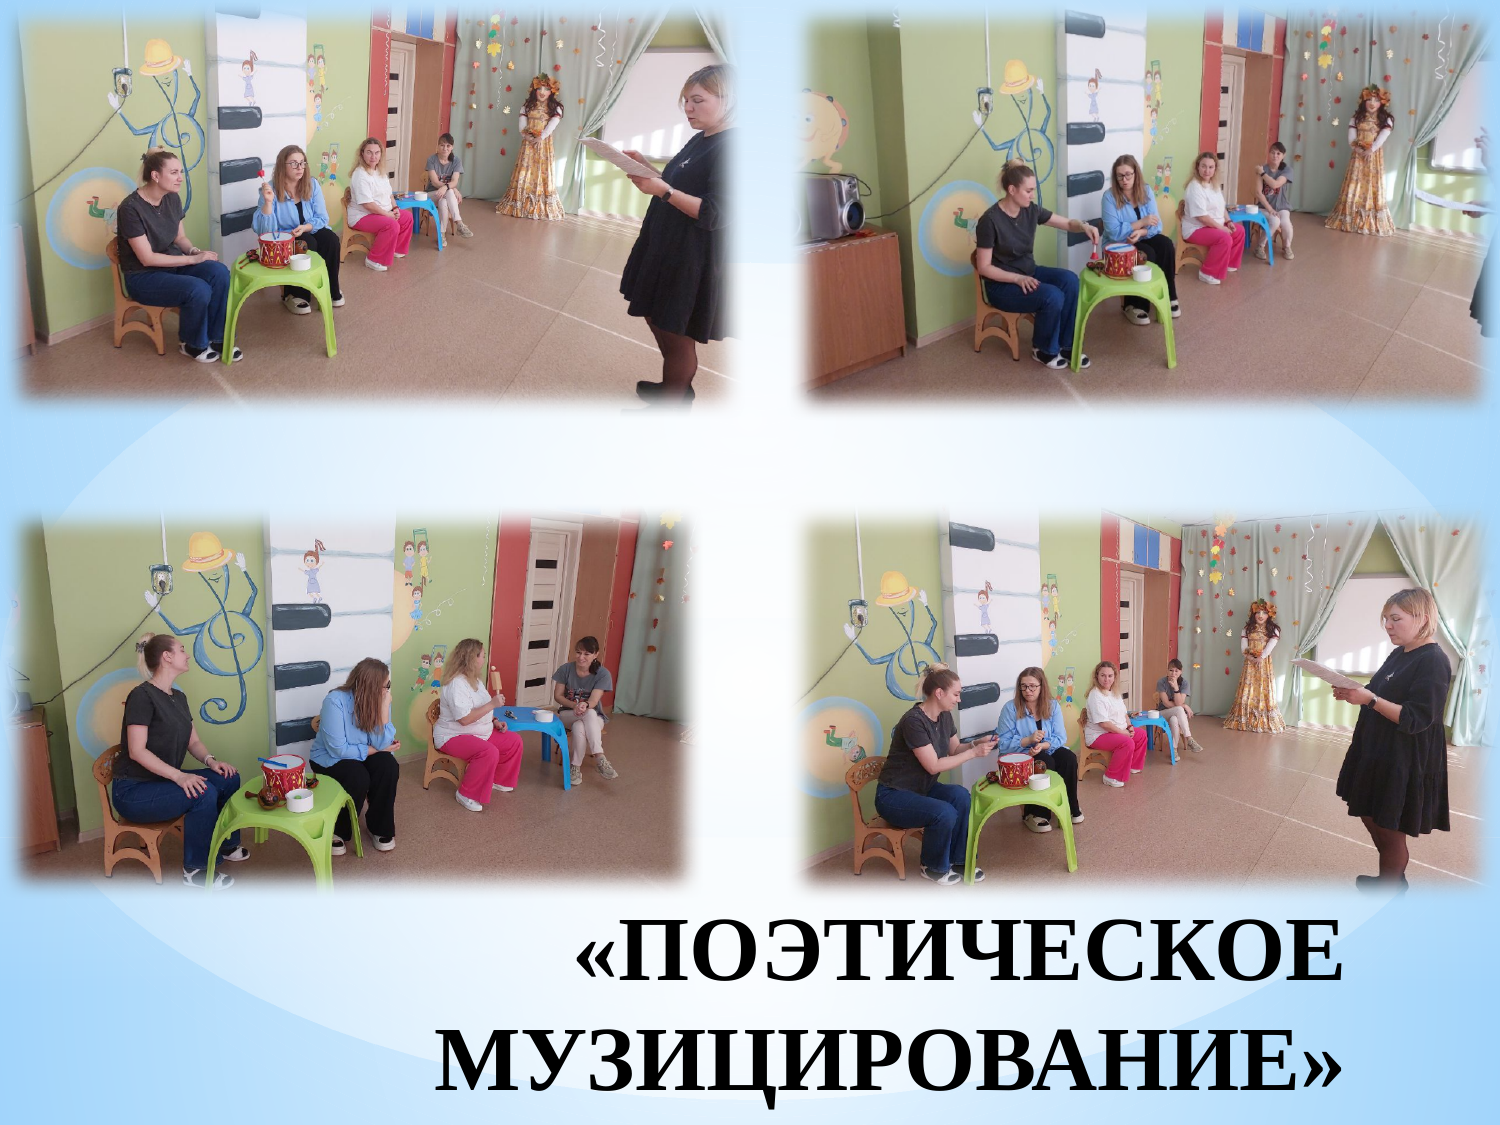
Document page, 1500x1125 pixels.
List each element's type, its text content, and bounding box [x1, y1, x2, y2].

picture [0, 0, 745, 420]
picture [0, 503, 705, 901]
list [786, 0, 1500, 421]
picture [785, 501, 1500, 905]
title «ПОЭТИЧЕСКОЕ МУЗИЦИРОВАНИЕ» [294, 881, 1363, 1094]
